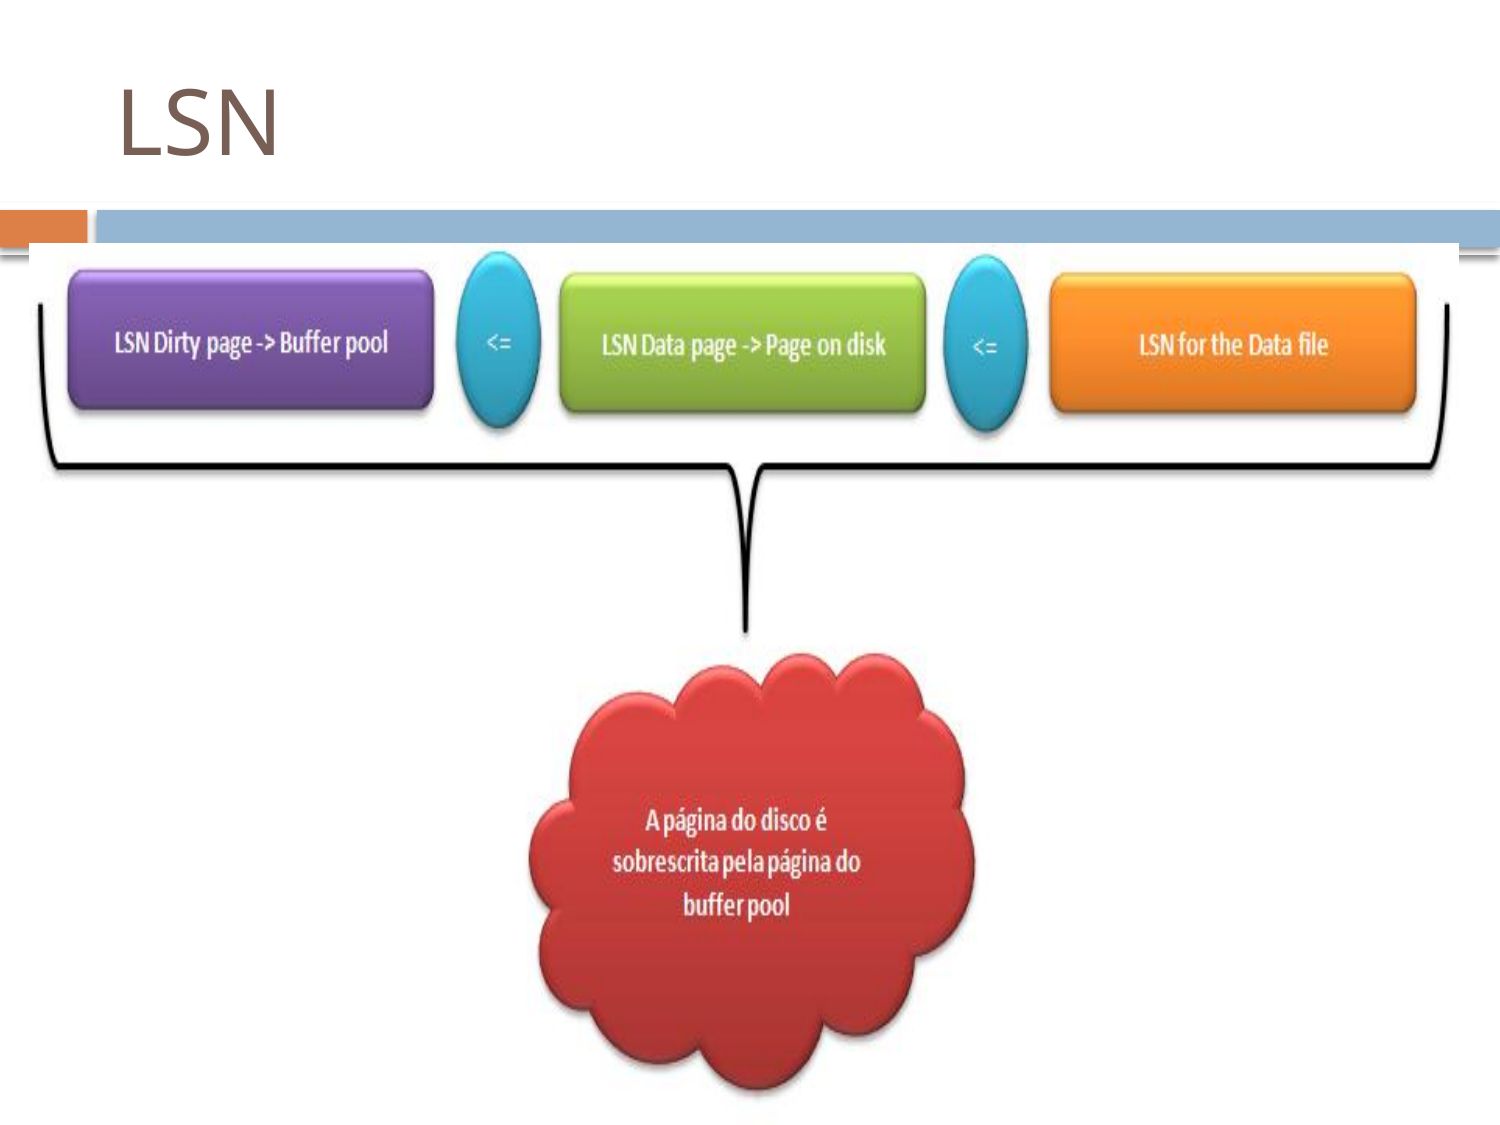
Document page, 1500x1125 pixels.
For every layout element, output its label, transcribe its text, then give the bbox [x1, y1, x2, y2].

title LSN [100, 37, 1438, 200]
picture [29, 243, 1460, 1125]
